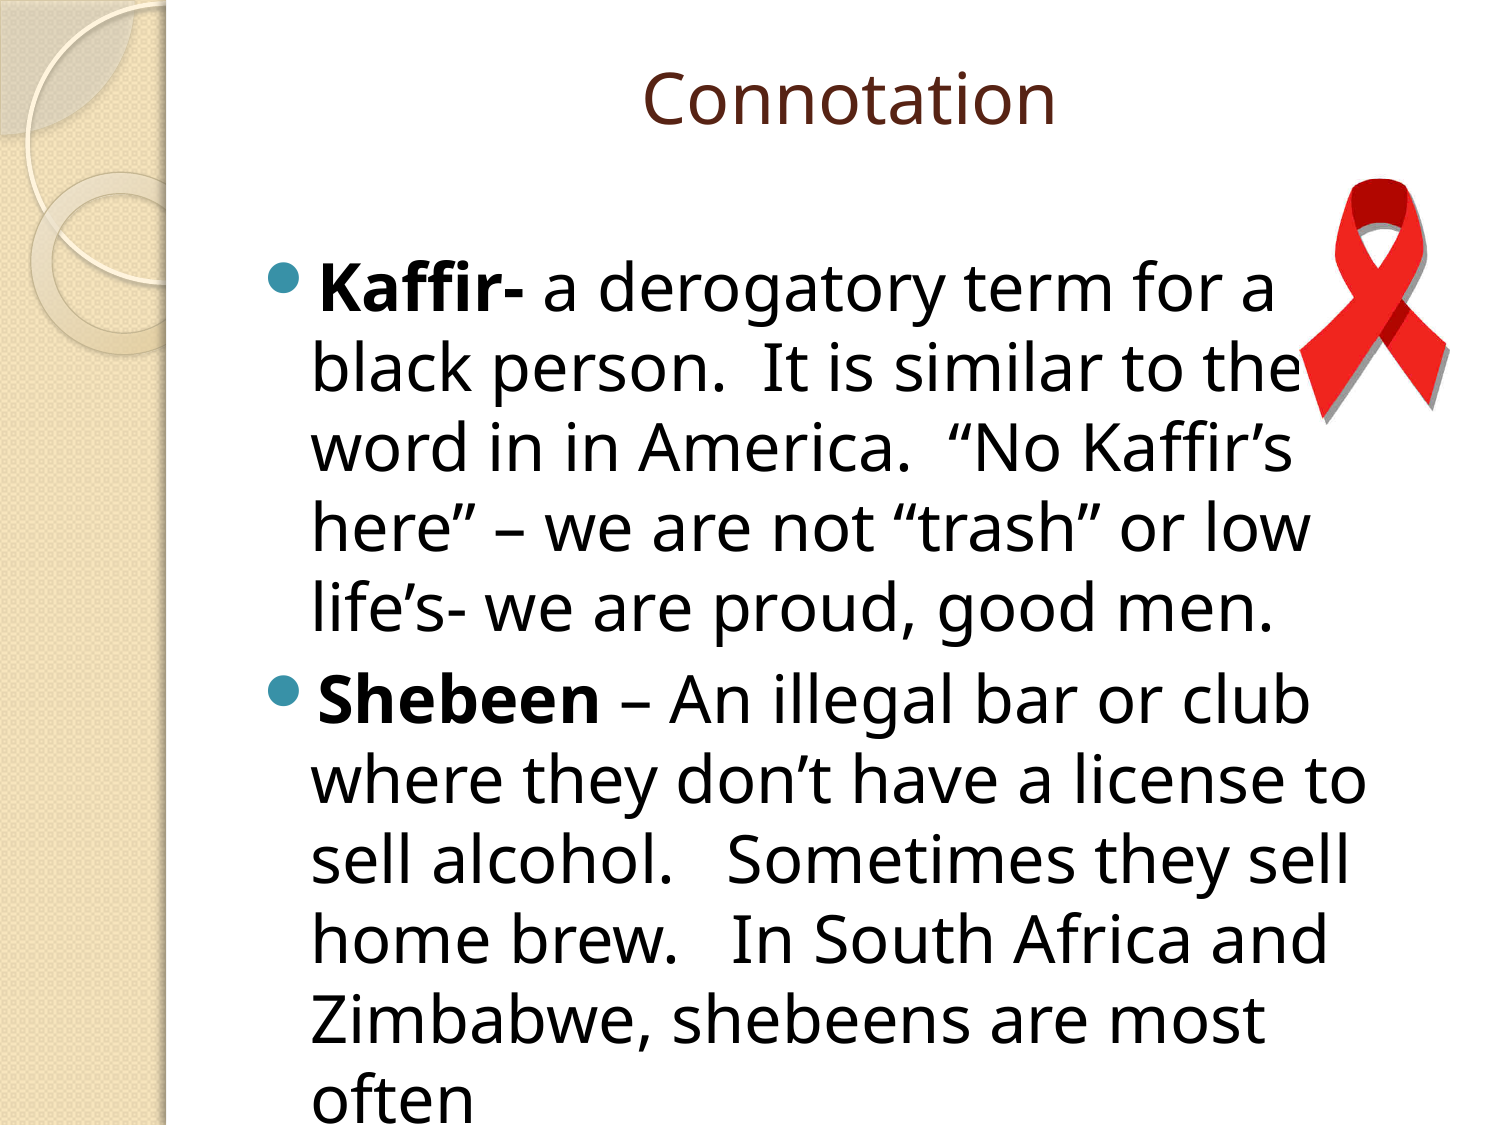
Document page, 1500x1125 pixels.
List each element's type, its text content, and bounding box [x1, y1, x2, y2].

picture [1299, 174, 1451, 426]
list Kaffir- a derogatory term for a black person. It is similar to the “N” word in in America. “No Kaffir’s here” – we are not “trash” or low life’s- we are proud, good men. Shebeen – An illegal bar or club where they don’t have a license to sell alcohol. Sometimes they sell home brew. In South Africa and Zimbabwe, shebeens are most often [235, 237, 1466, 1025]
title Connotation [235, 45, 1466, 233]
